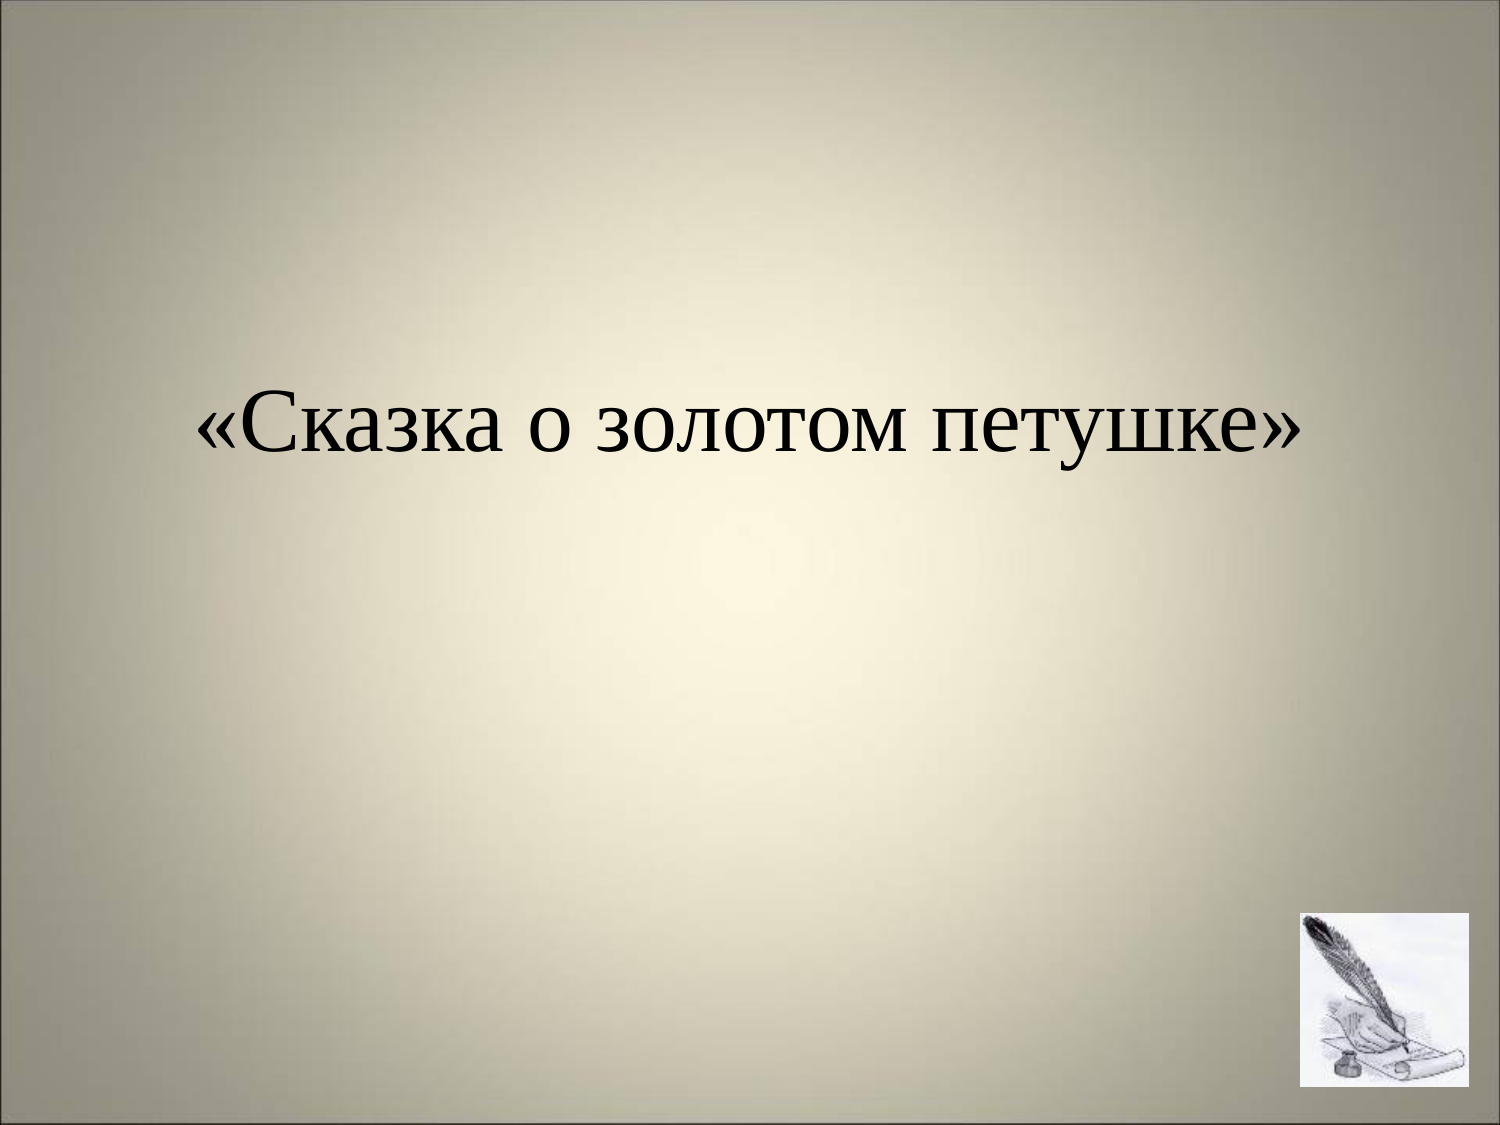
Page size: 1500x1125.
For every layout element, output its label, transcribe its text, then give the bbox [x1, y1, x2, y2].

picture [0, 0, 1500, 1125]
title «Сказка о золотом петушке» [74, 44, 1426, 786]
